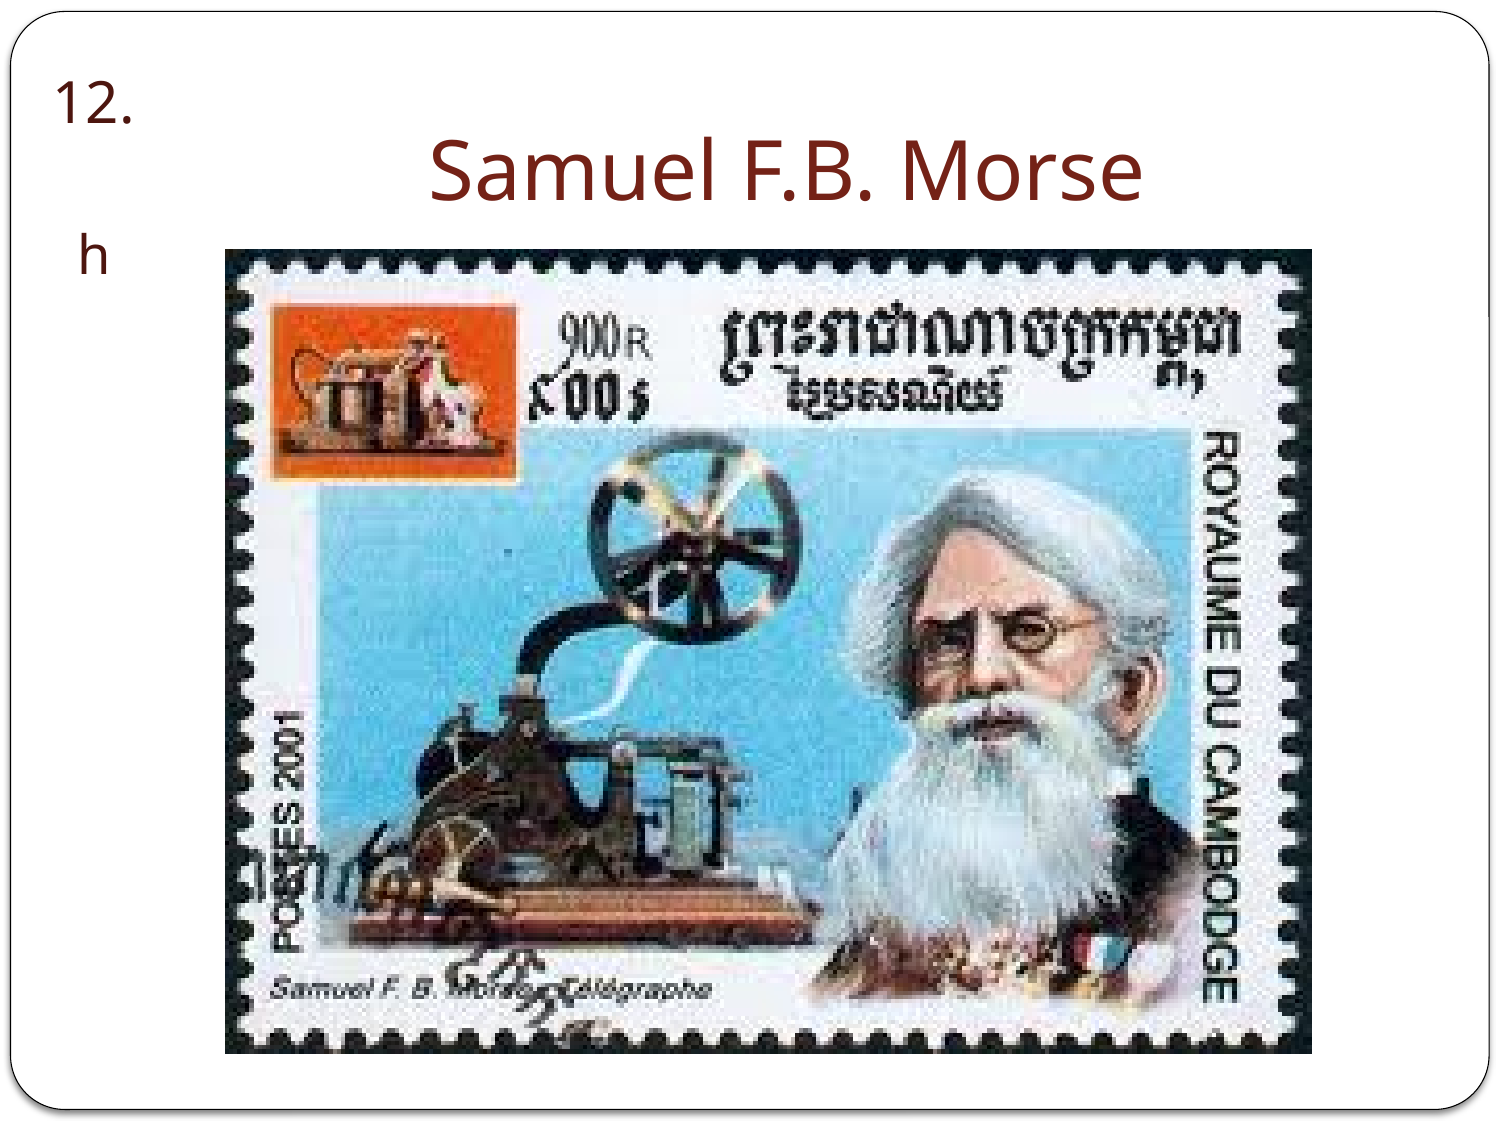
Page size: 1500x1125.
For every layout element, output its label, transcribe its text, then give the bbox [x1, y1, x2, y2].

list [224, 249, 1312, 1054]
title Samuel F.B. Morse [150, 45, 1425, 233]
text_box h [37, 212, 150, 300]
text_box 12. [37, 50, 150, 150]
